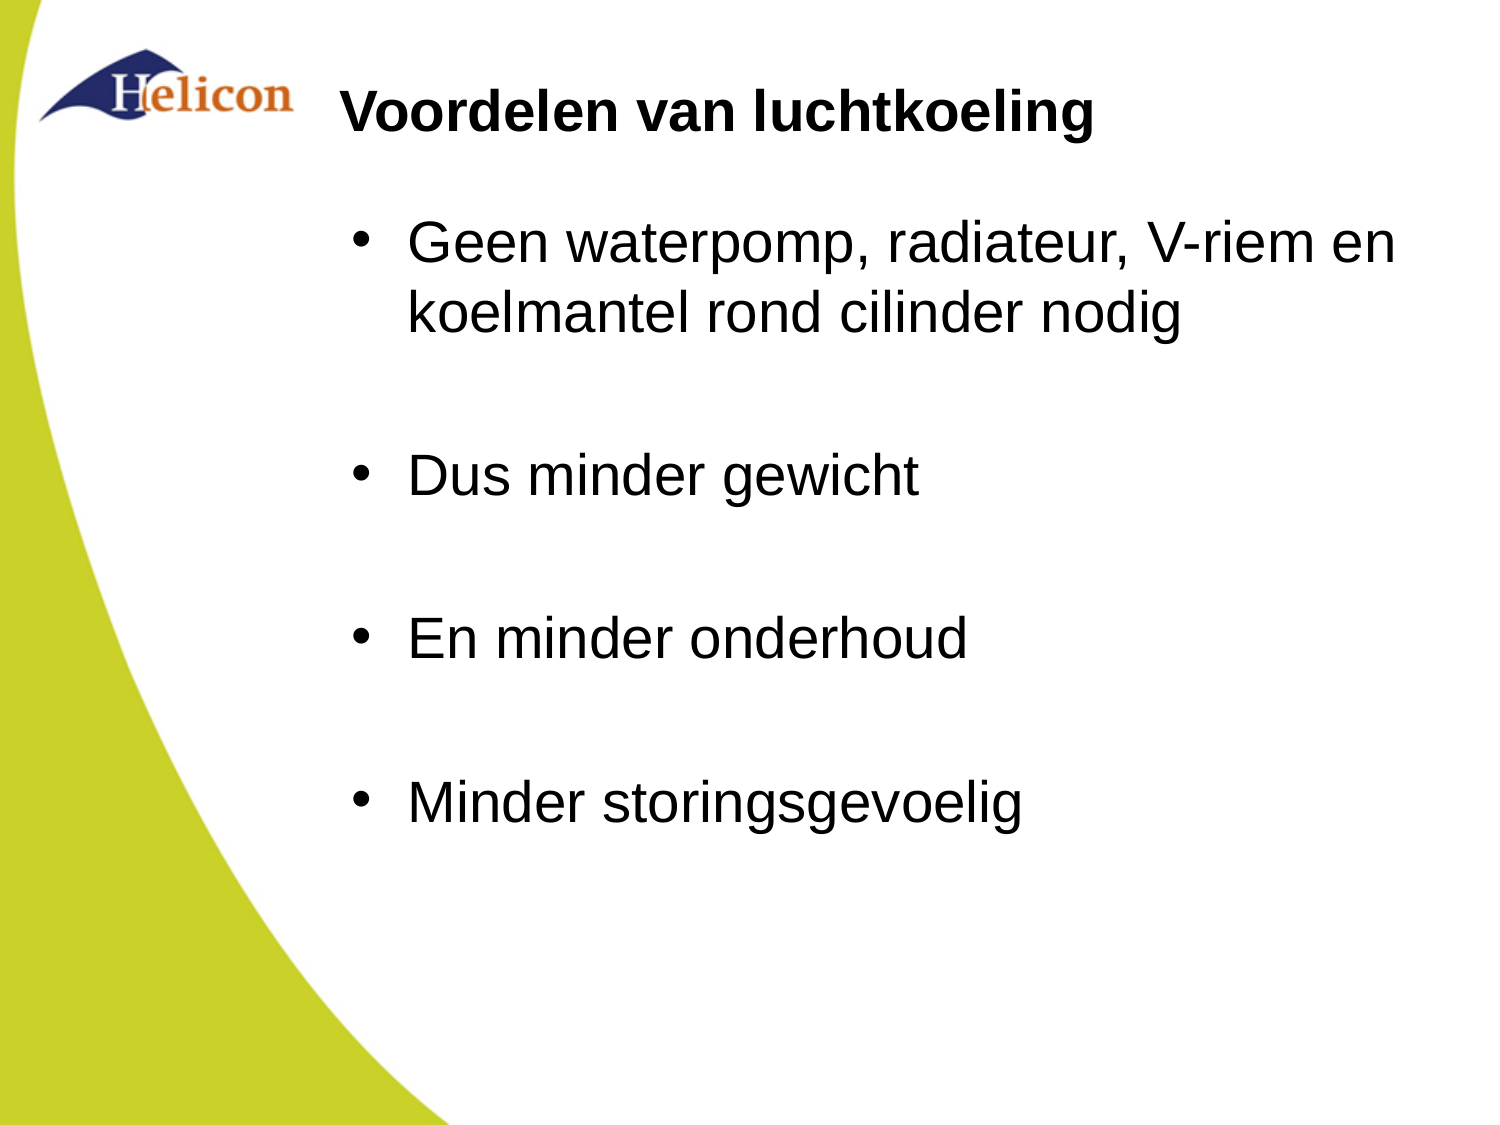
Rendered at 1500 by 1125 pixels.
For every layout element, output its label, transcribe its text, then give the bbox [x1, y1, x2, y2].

title Voordelen van luchtkoeling [324, 54, 1415, 161]
picture [0, 0, 1500, 1125]
list Geen waterpomp, radiateur, V-riem en koelmantel rond cilinder nodig Dus minder gewicht En minder onderhoud Minder storingsgevoelig [336, 196, 1425, 1005]
